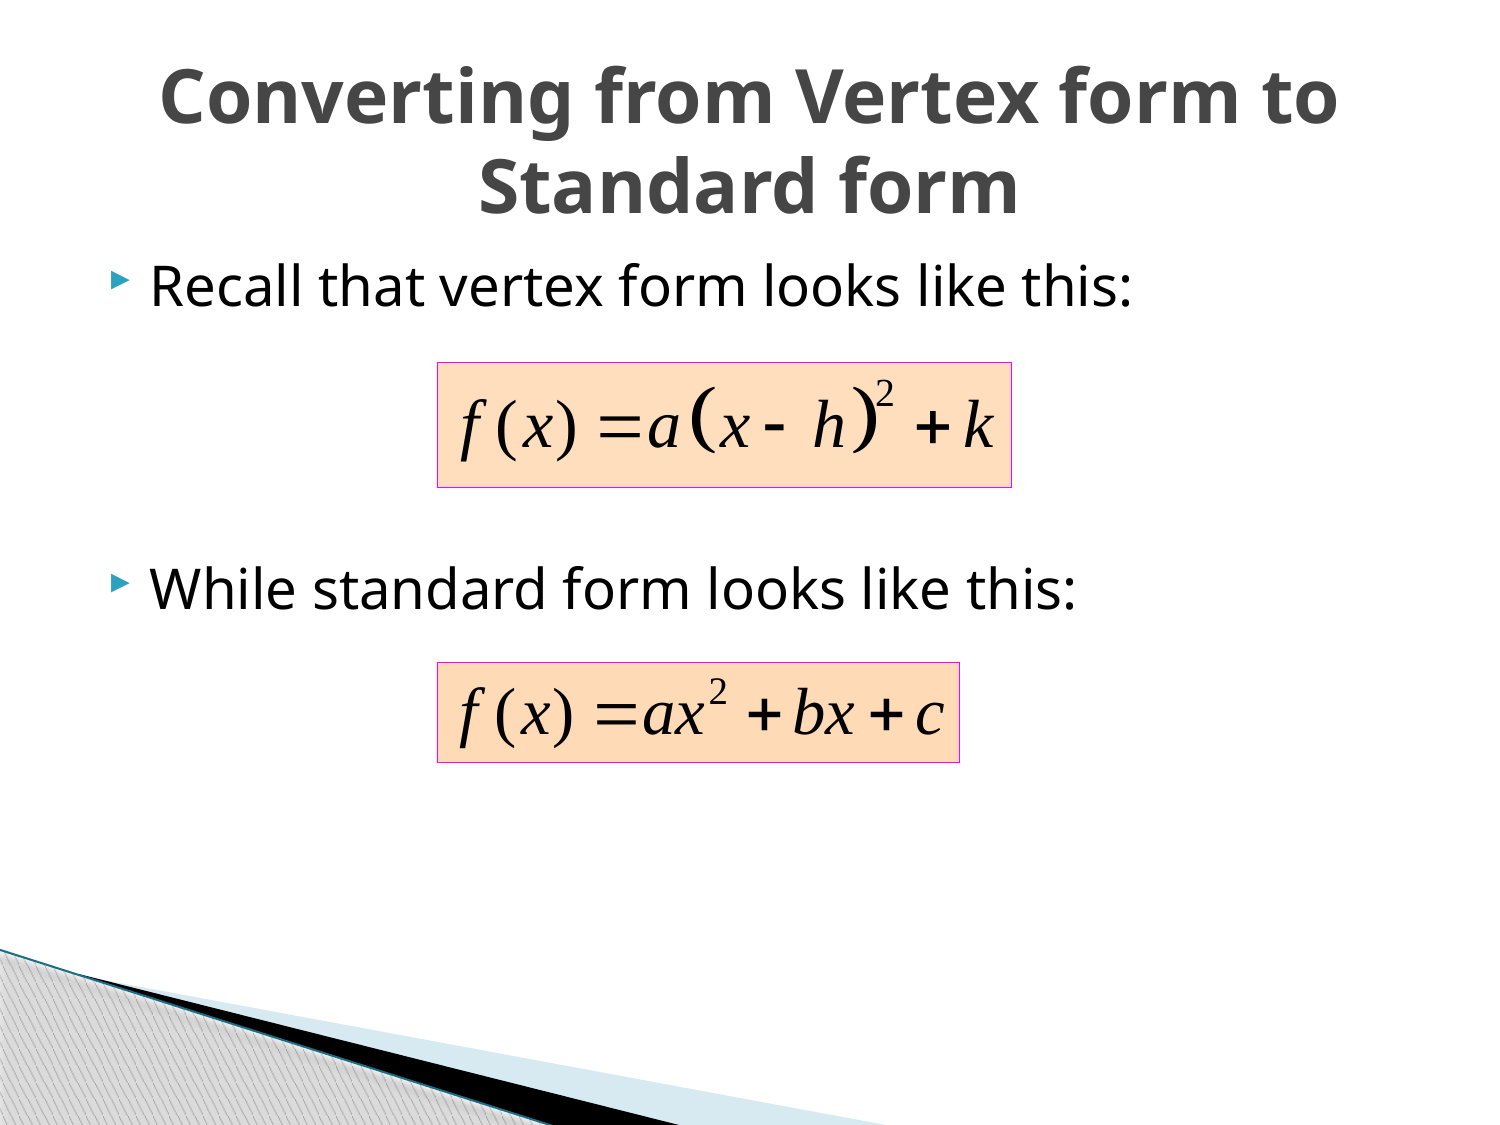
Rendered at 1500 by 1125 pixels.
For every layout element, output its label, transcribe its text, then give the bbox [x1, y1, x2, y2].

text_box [437, 662, 960, 763]
title Converting from Vertex form to Standard form [75, 45, 1425, 233]
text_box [437, 362, 1012, 488]
list Recall that vertex form looks like this: While standard form looks like this: [74, 242, 1426, 986]
